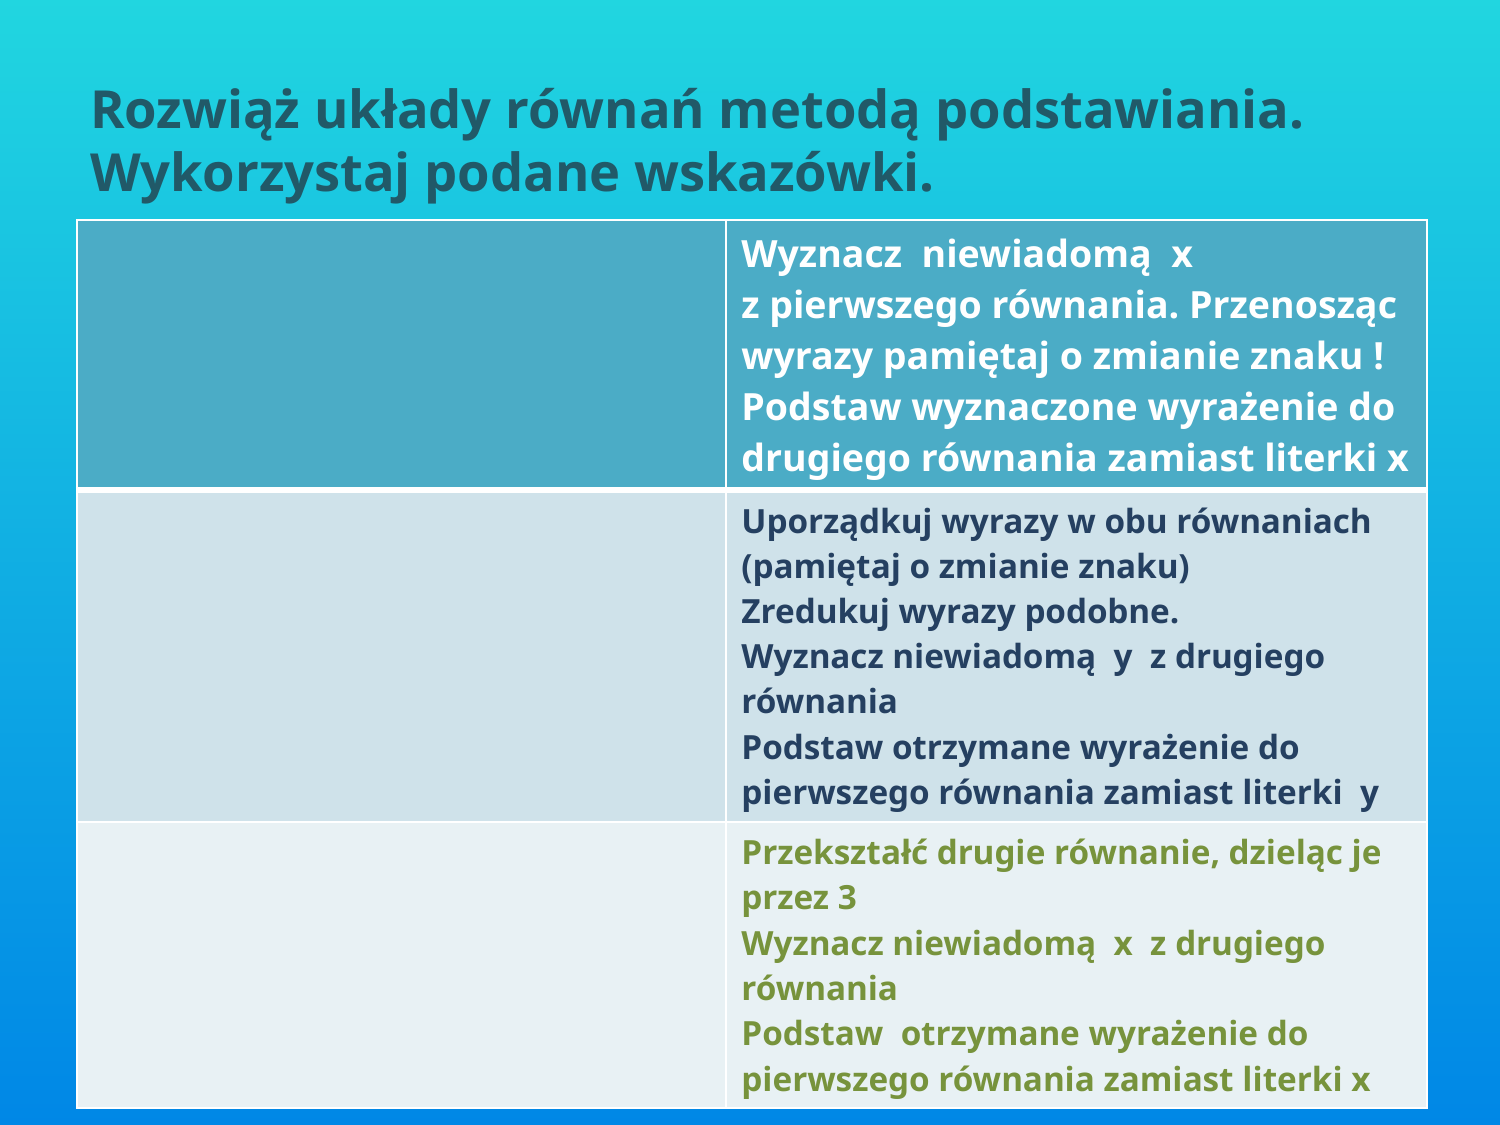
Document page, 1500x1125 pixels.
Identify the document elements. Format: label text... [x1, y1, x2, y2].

title Rozwiąż układy równań metodą podstawiania. Wykorzystaj podane wskazówki. [75, 45, 1425, 219]
